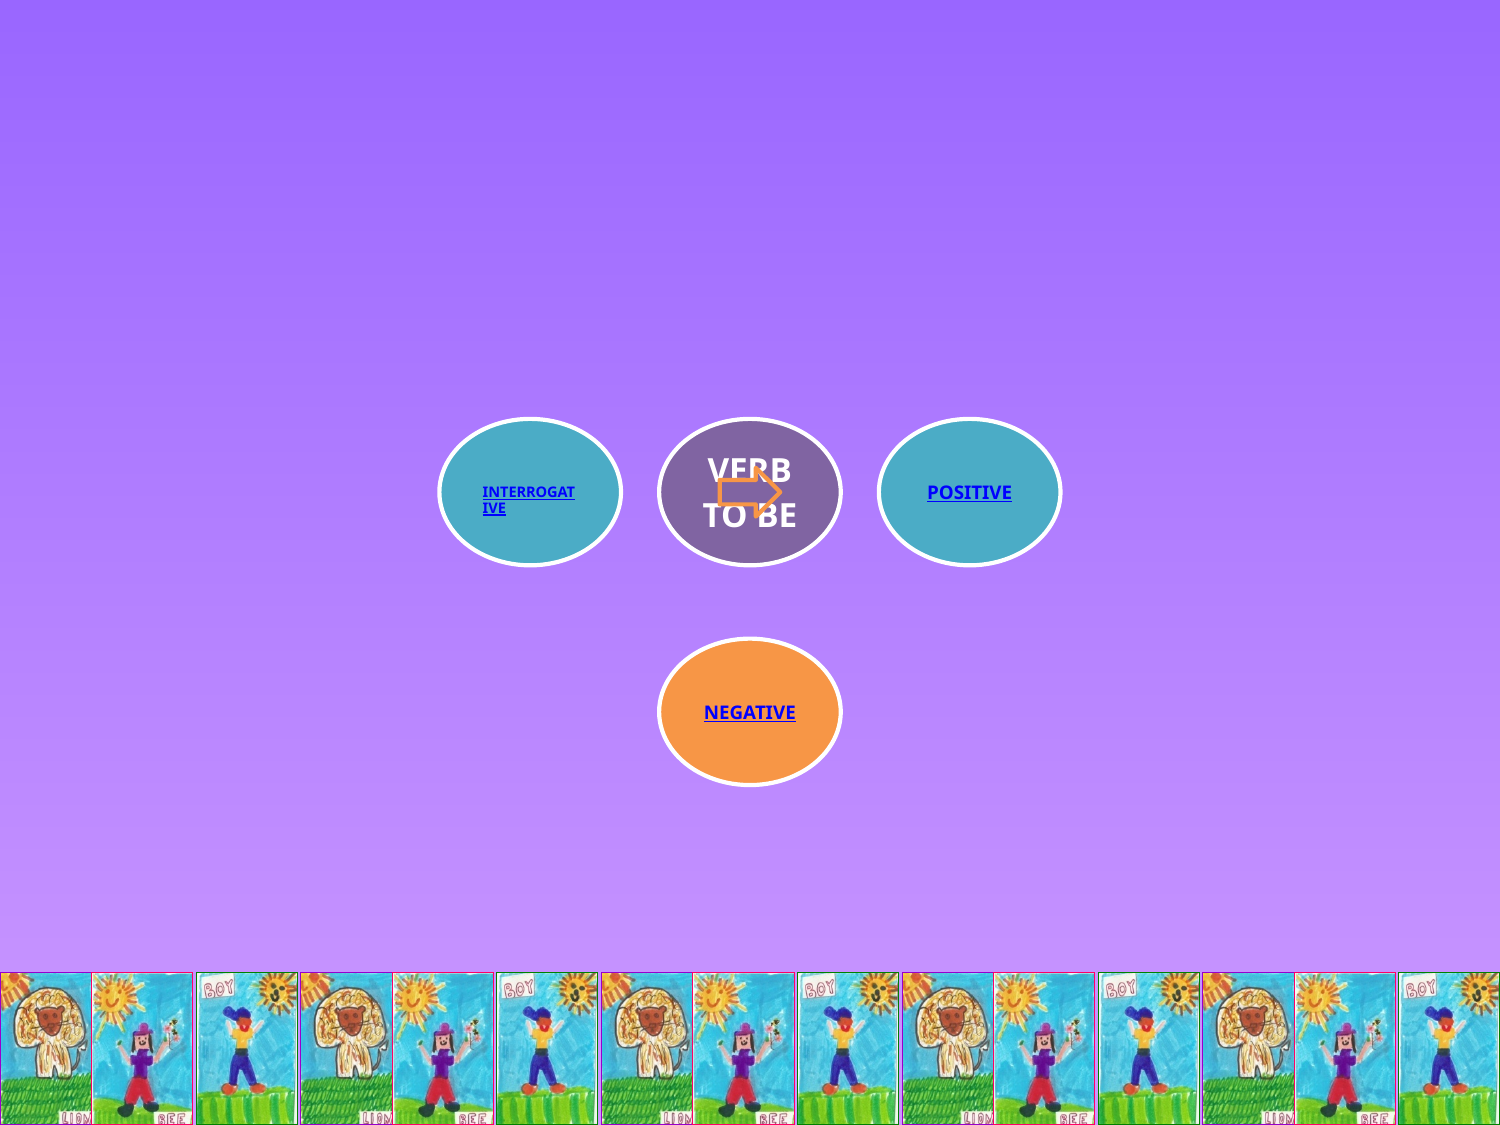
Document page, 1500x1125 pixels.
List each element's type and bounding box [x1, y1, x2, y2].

text_box [300, 972, 598, 1125]
text_box [0, 972, 298, 1125]
text_box [386, 198, 1114, 786]
text_box [601, 972, 899, 1125]
text_box [901, 972, 1200, 1125]
text_box [1202, 972, 1500, 1125]
